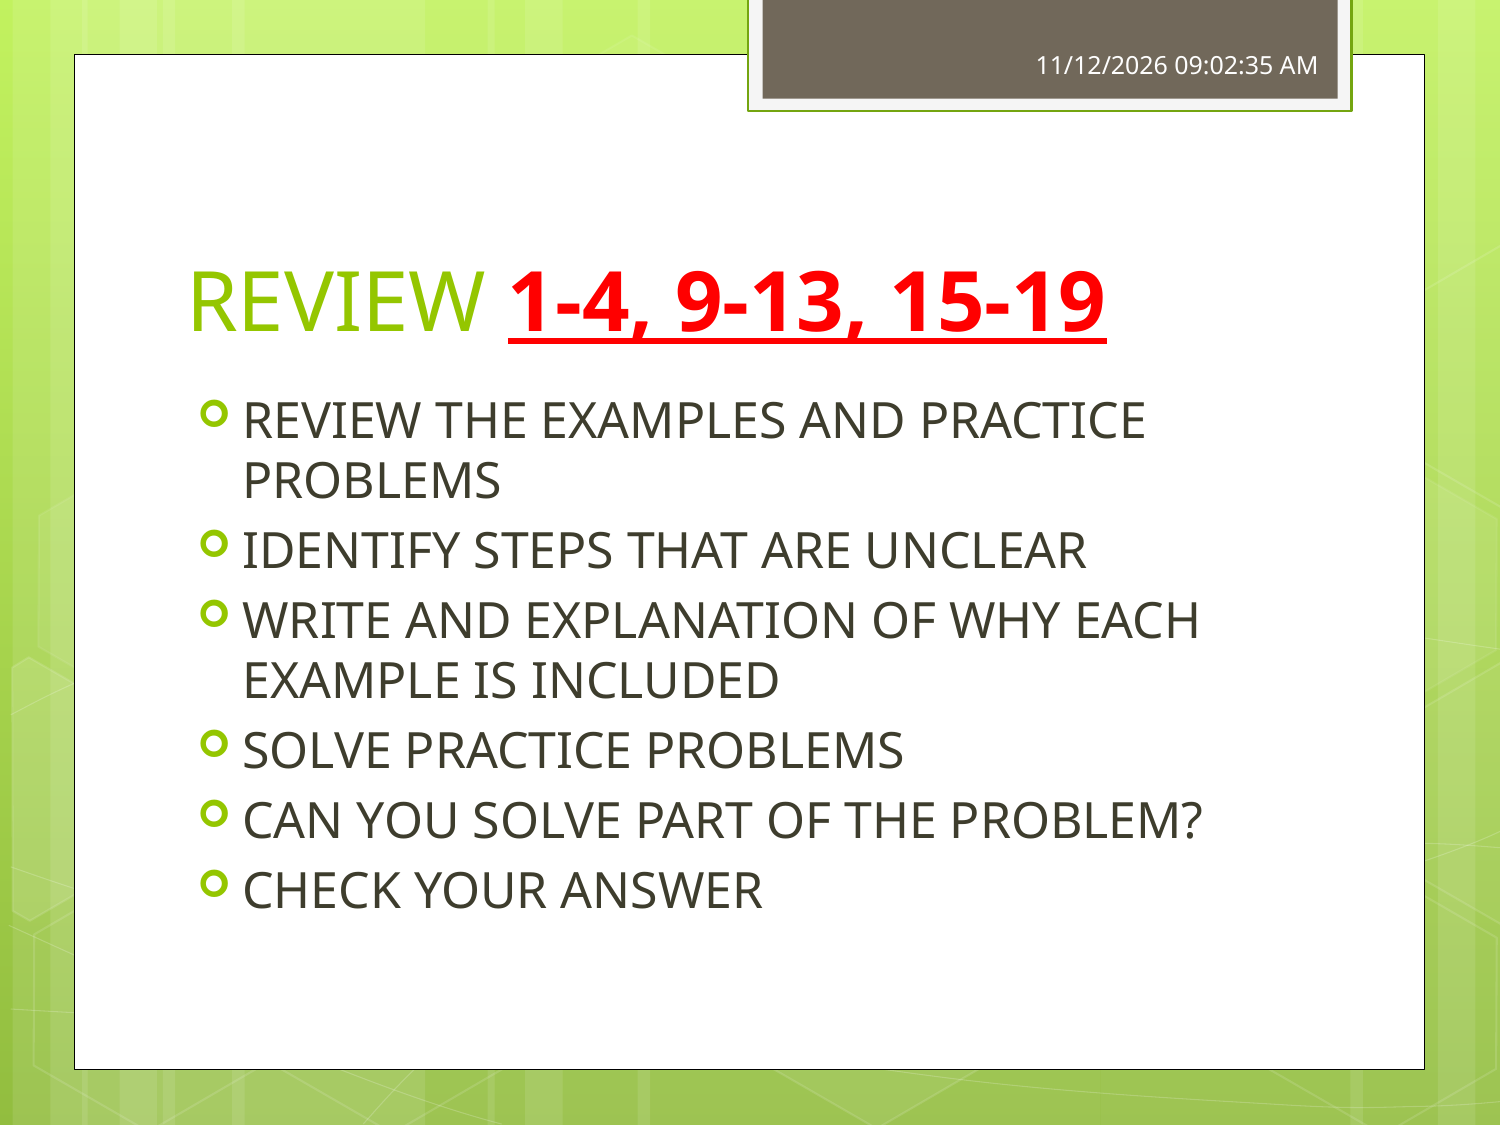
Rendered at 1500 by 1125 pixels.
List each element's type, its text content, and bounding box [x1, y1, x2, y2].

list REVIEW THE EXAMPLES AND PRACTICE PROBLEMS IDENTIFY STEPS THAT ARE UNCLEAR WRITE AND EXPLANATION OF WHY EACH EXAMPLE IS INCLUDED SOLVE PRACTICE PROBLEMS CAN YOU SOLVE PART OF THE PROBLEM? CHECK YOUR ANSWER [171, 381, 1283, 957]
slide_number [983, 36, 1334, 97]
title REVIEW 1-4, 9-13, 15-19 [171, 168, 1324, 357]
